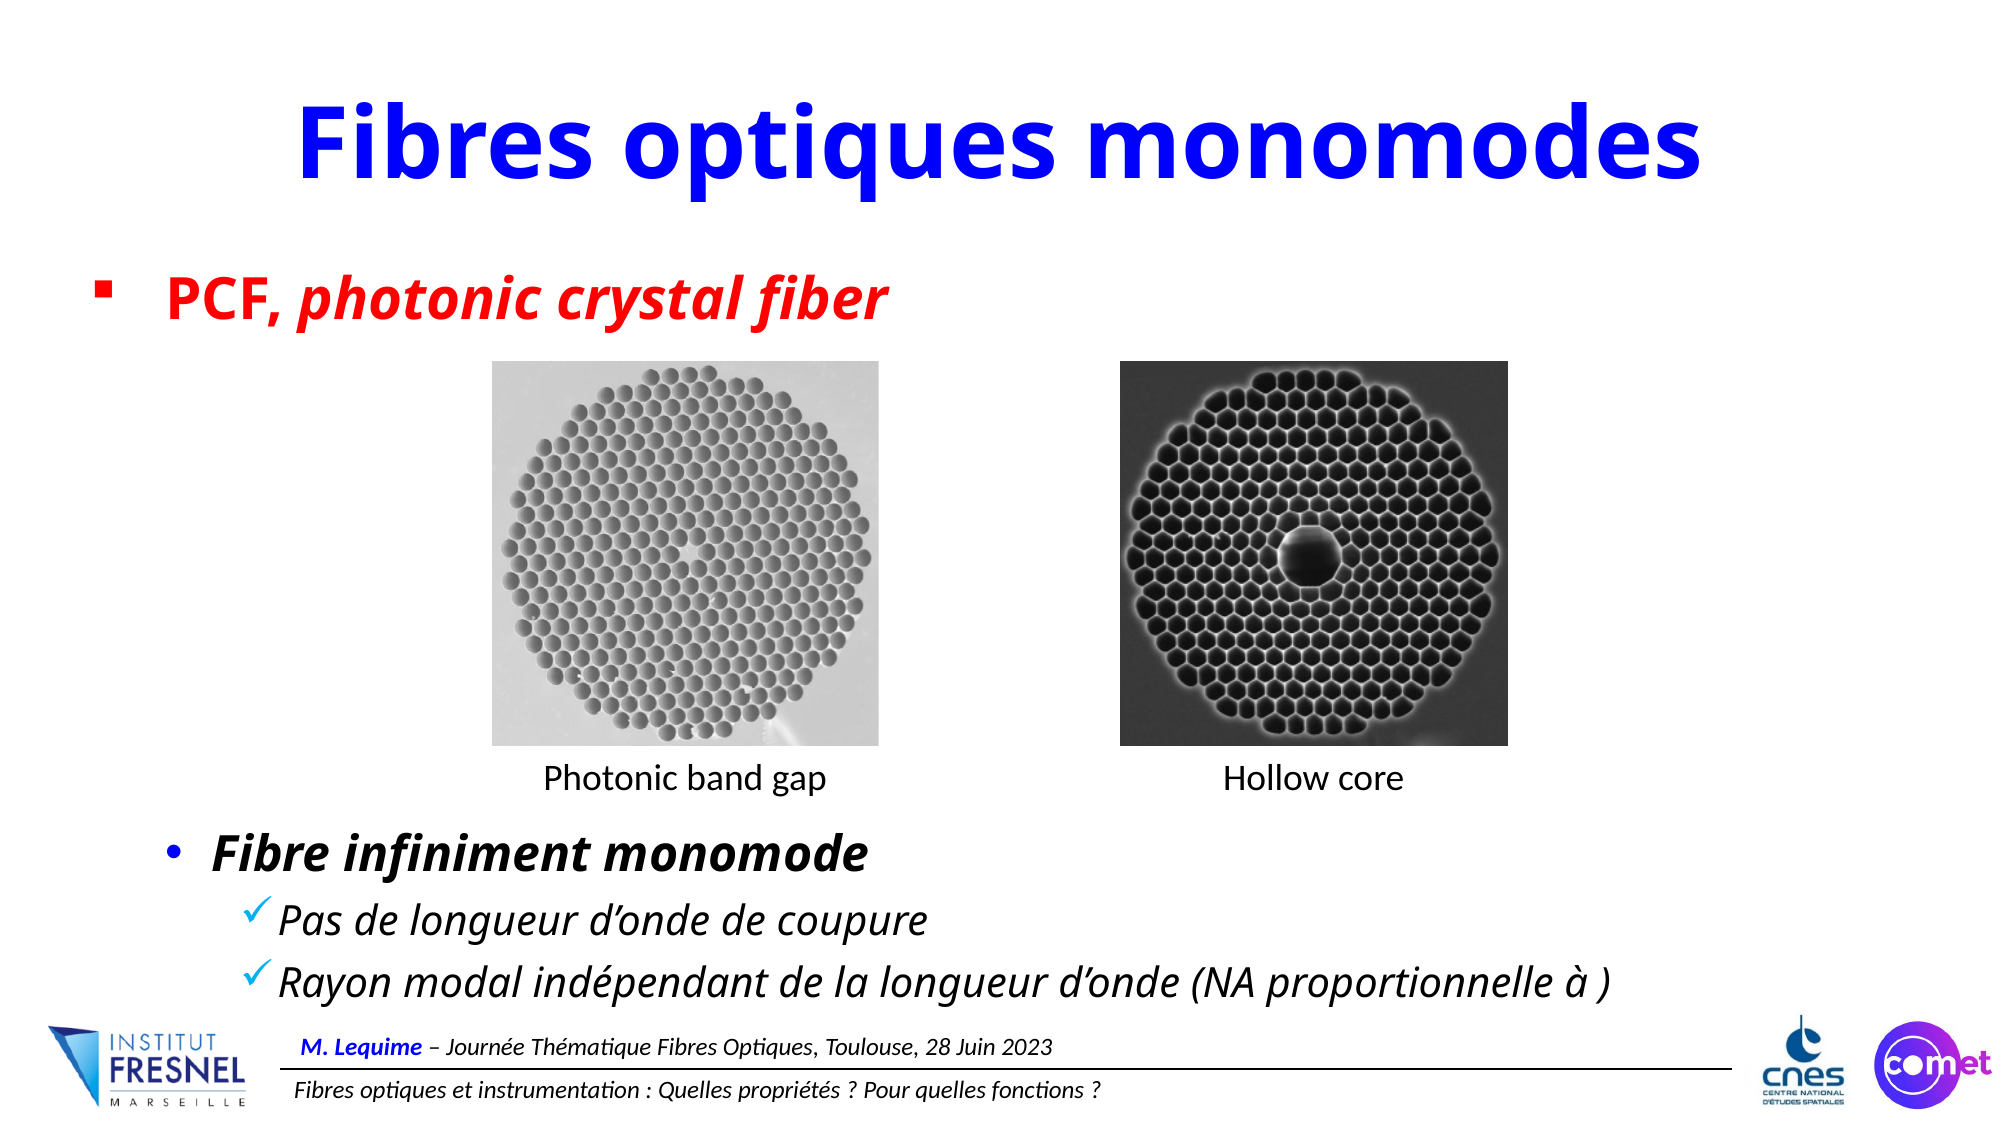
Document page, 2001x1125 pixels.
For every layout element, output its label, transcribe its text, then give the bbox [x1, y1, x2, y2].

picture [1873, 1020, 1993, 1110]
text_box Photonic band gap [528, 754, 843, 806]
list PCF, photonic crystal fiber [75, 253, 1934, 362]
text_box Hollow core [1208, 754, 1420, 806]
picture [1119, 361, 1509, 746]
picture [491, 361, 880, 746]
picture [1744, 1009, 1857, 1122]
picture [43, 1021, 250, 1111]
title Fibres optiques monomodes [99, 45, 1900, 233]
